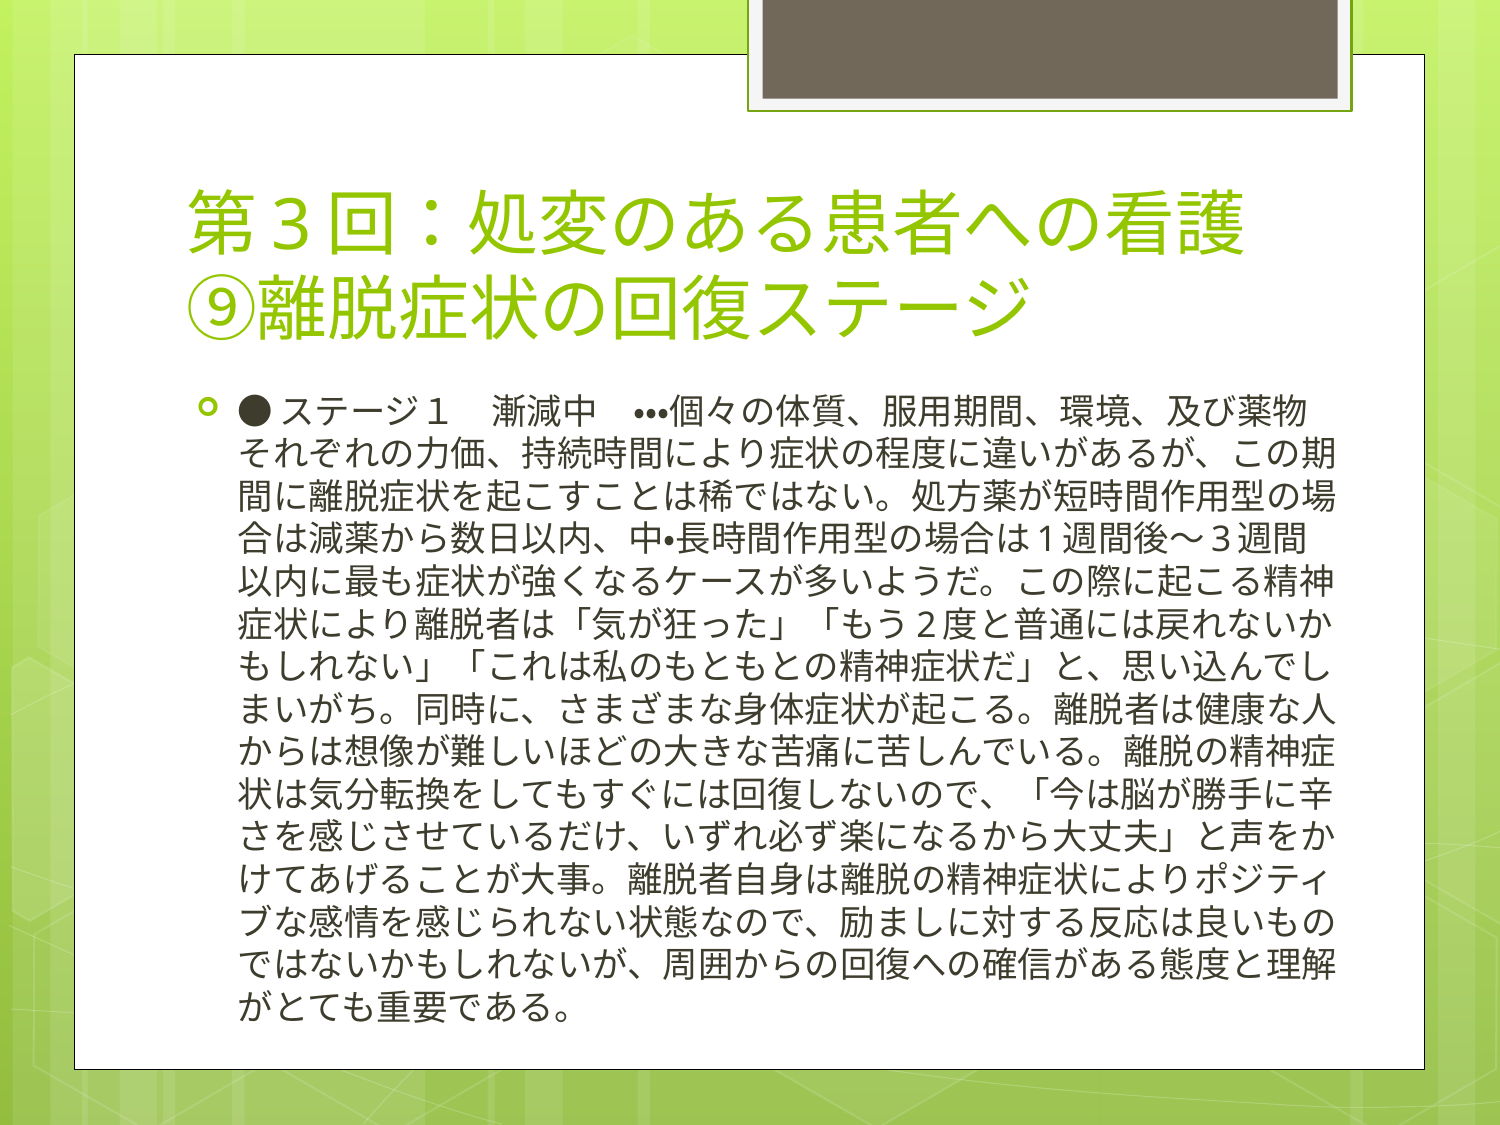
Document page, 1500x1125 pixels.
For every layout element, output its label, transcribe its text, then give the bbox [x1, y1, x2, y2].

list ●ステージ１ 漸減中 ・・・個々の体質、服用期間、環境、及び薬物それぞれの力価、持続時間により症状の程度に違いがあるが、この期間に離脱症状を起こすことは稀ではない。処方薬が短時間作用型の場合は減薬から数日以内、中・長時間作用型の場合は1週間後～3週間以内に最も症状が強くなるケースが多いようだ。この際に起こる精神症状により離脱者は「気が狂った」「もう2度と普通には戻れないかもしれない」「これは私のもともとの精神症状だ」と、思い込んでしまいがち。同時に、さまざまな身体症状が起こる。離脱者は健康な人からは想像が難しいほどの大きな苦痛に苦しんでいる。離脱の精神症状は気分転換をしてもすぐには回復しないので、「今は脳が勝手に辛さを感じさせているだけ、いずれ必ず楽になるから大丈夫」と声をかけてあげることが大事。離脱者自身は離脱の精神症状によりポジティブな感情を感じられない状態なので、励ましに対する反応は良いものではないかもしれないが、周囲からの回復への確信がある態度と理解がとても重要である。 [171, 381, 1353, 1047]
title 第3回：処変のある患者への看護 ⑨離脱症状の回復ステージ [171, 168, 1324, 357]
